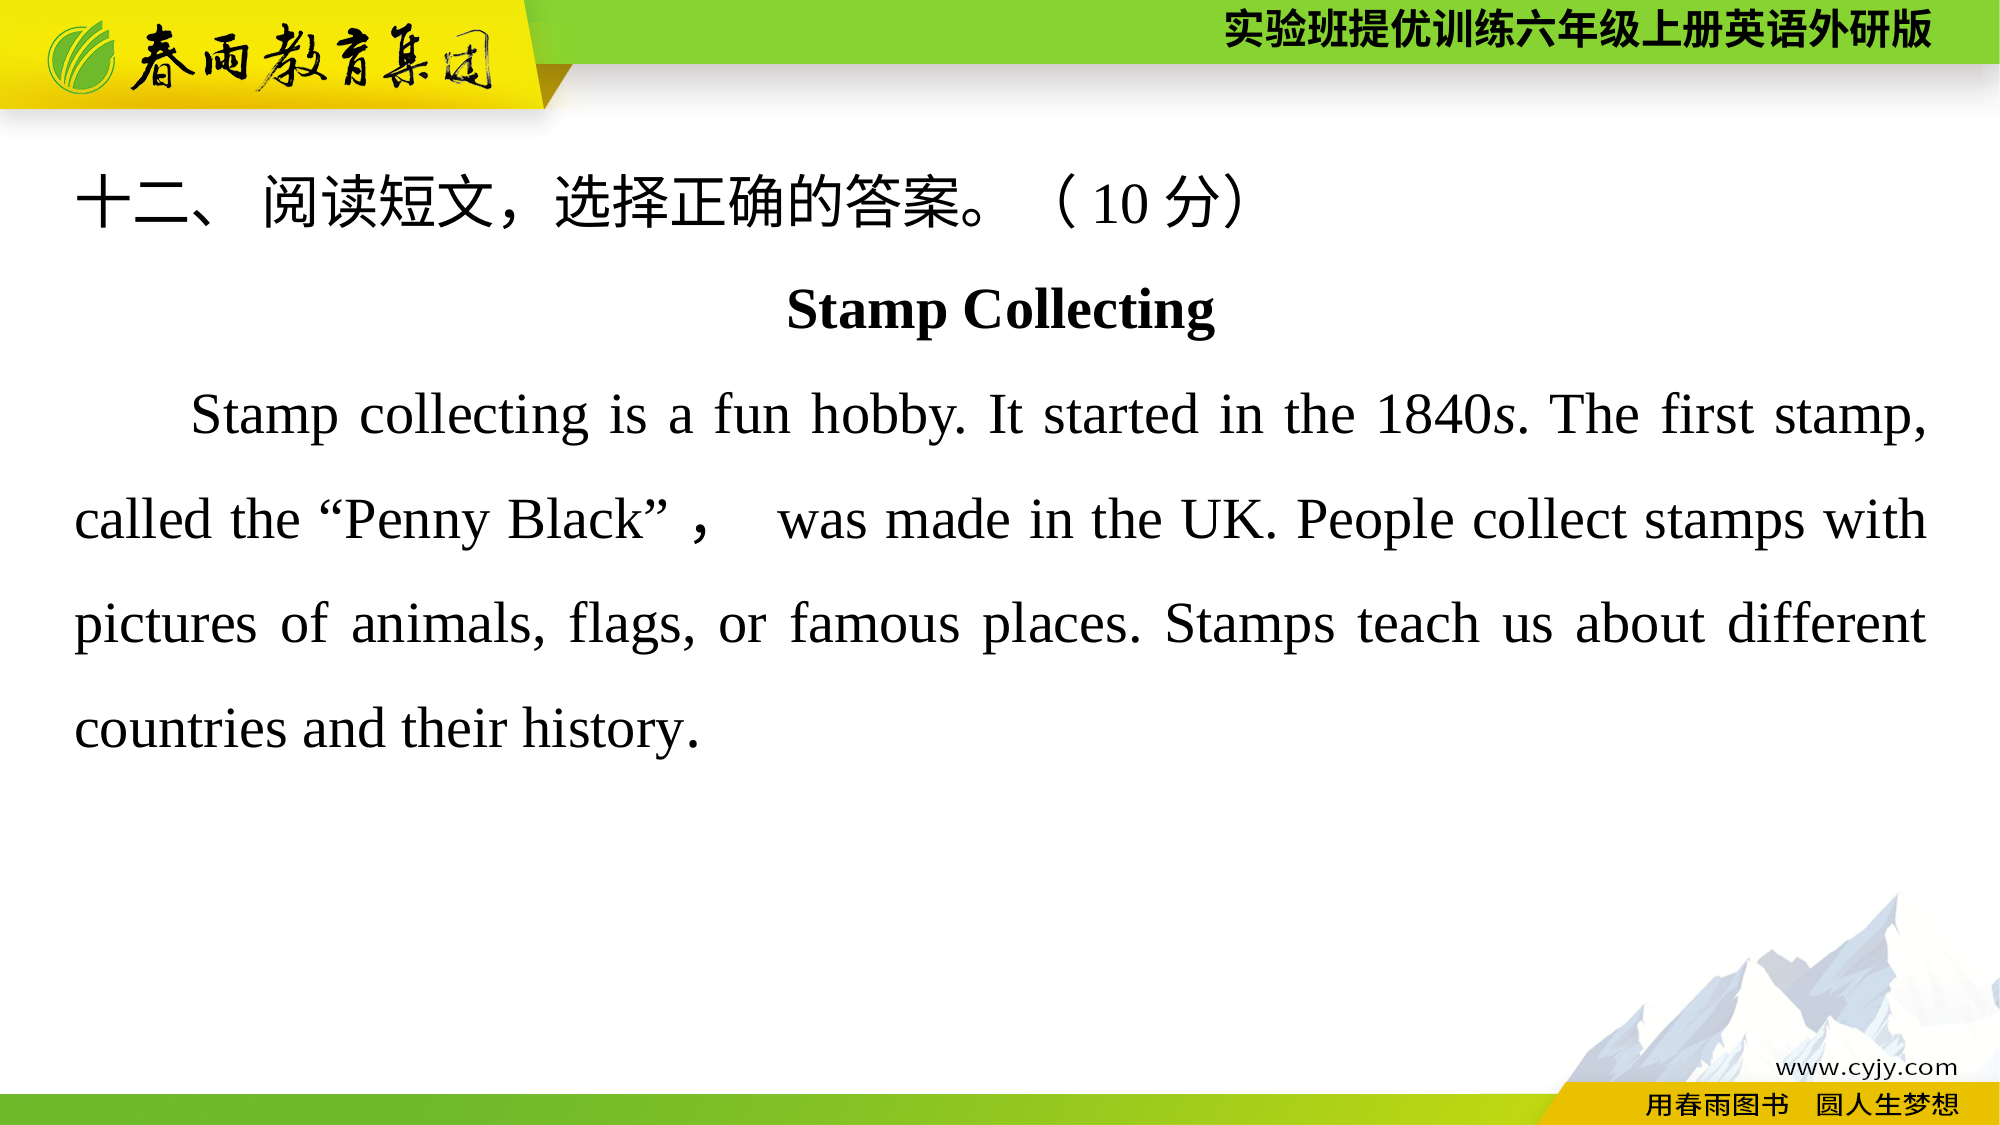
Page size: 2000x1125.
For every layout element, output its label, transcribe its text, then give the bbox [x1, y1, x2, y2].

picture [0, 0, 2000, 1125]
list 十二、 阅读短文，选择正确的答案。（10分） Stamp Collecting Stamp collecting is a fun hobby. It started in the 1840s. The first stamp, called the “Penny Black”， was made in the UK. People collect stamps with pictures of animals, flags, or famous places. Stamps teach us about different countries and their history. [59, 122, 1944, 774]
